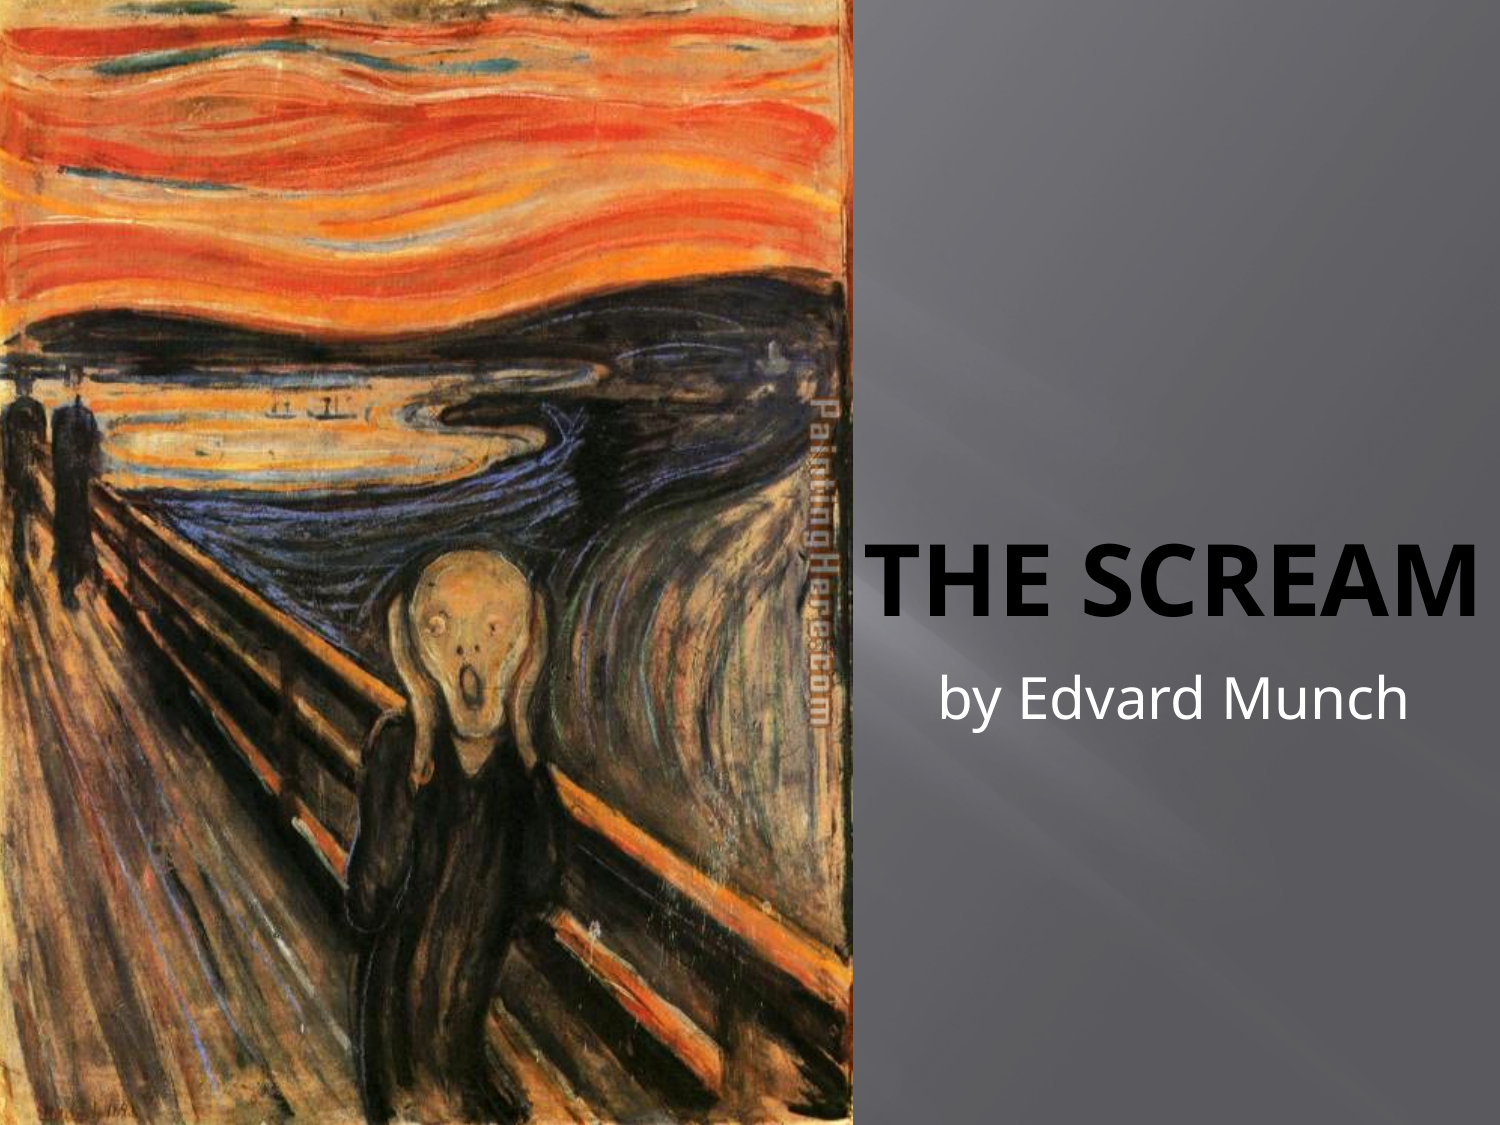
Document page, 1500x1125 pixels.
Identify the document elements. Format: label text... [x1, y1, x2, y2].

subtitle by Edvard Munch [897, 653, 1494, 983]
picture [0, 0, 853, 1125]
title THE SCREAM [897, 409, 1498, 637]
